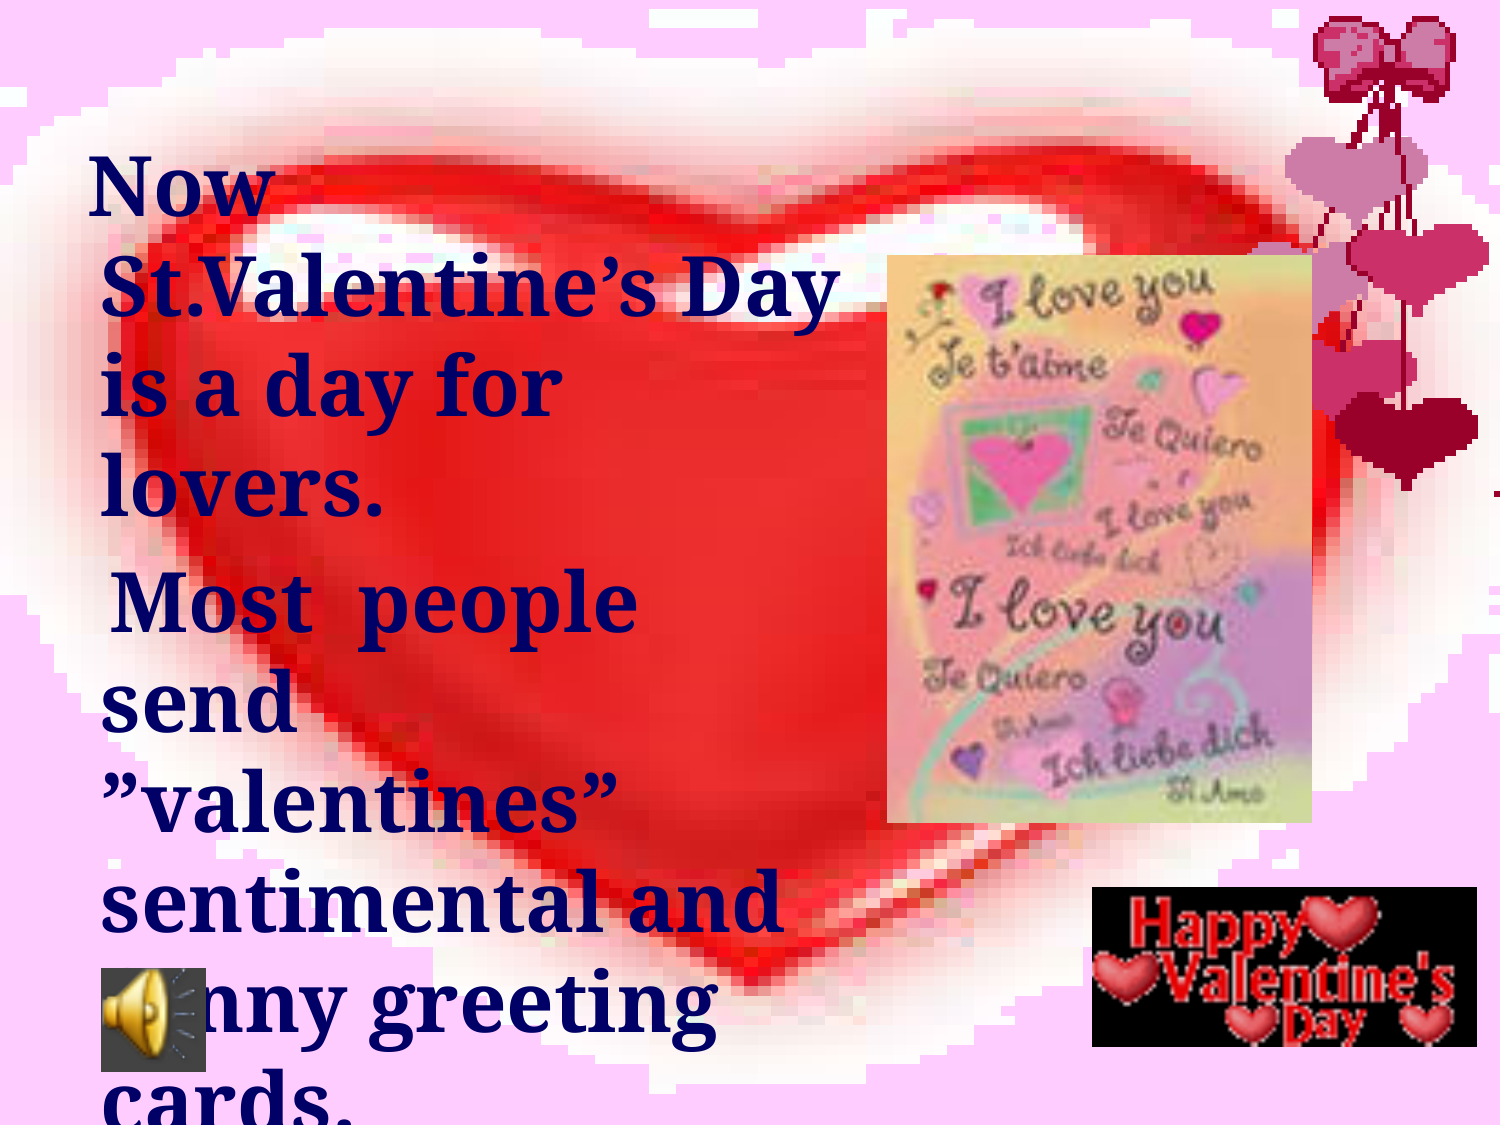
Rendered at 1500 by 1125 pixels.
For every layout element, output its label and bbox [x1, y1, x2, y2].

list [887, 255, 1312, 823]
picture [0, 0, 1500, 1125]
